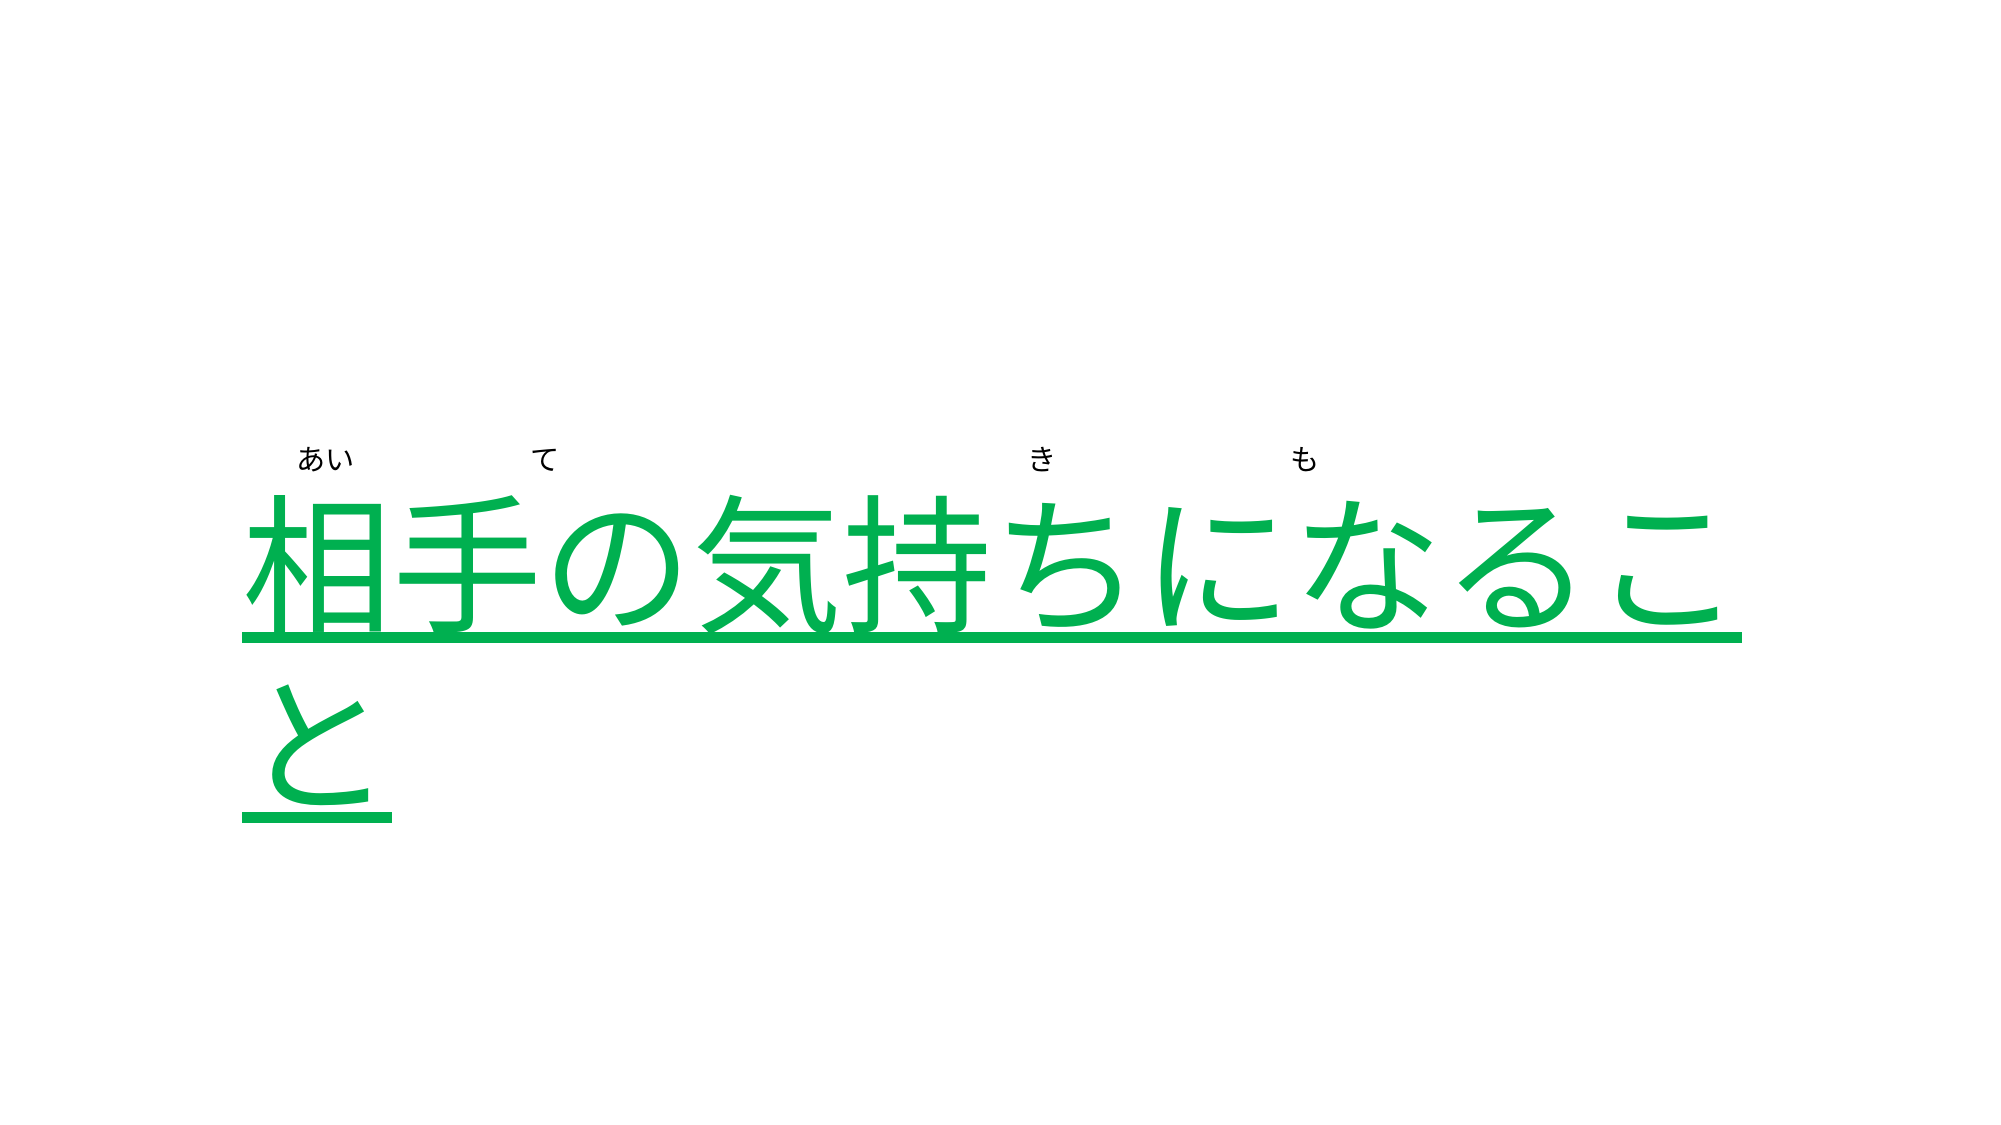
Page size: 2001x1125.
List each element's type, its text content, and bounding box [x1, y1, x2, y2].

text_box あい て き も [281, 434, 1406, 485]
text_box 相手の気持ちになること [227, 463, 1863, 839]
